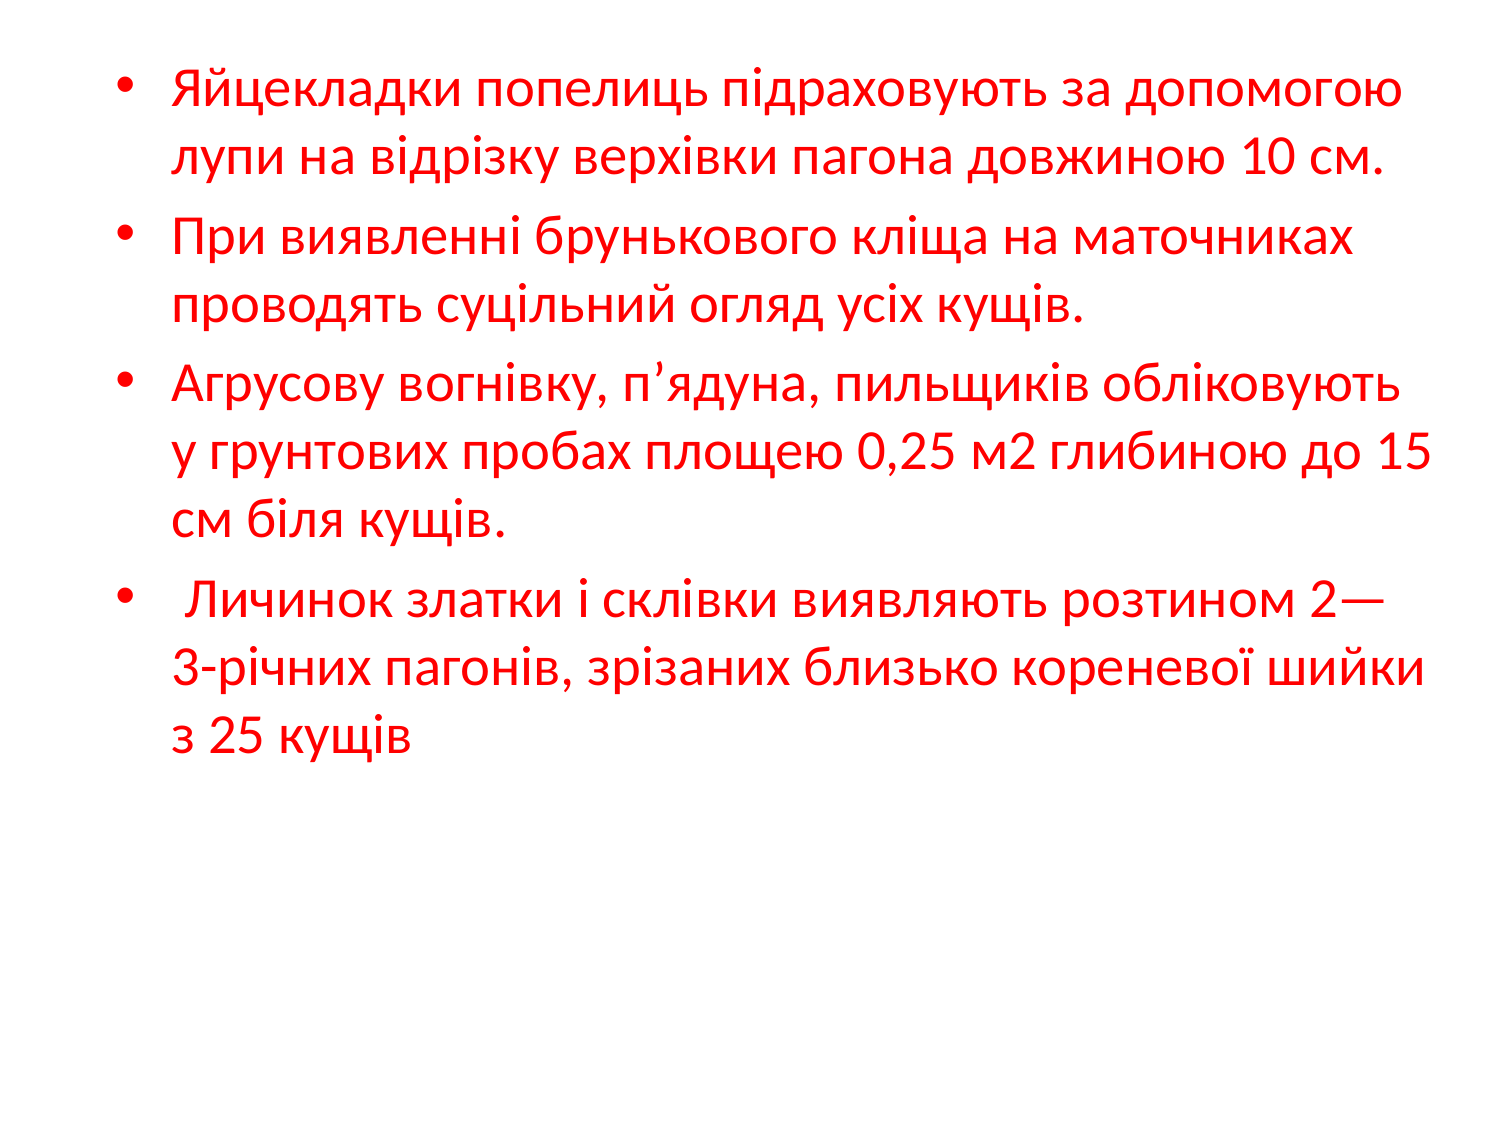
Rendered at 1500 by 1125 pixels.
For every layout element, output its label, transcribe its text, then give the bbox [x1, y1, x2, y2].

list Яйцекладки попелиць підраховують за допомогою лупи на відрізку верхівки пагона довжиною 10 см. При виявленні брунькового кліща на маточниках проводять суцільний огляд усіх кущів. Агрусову вогнівку, п’ядуна, пильщиків обліковують у грунтових пробах площею 0,25 м2 глибиною до 15 см біля кущів. Личинок златки і склівки виявляють розтином 2—3-річних пагонів, зрізаних близько кореневої шийки з 25 кущів [100, 42, 1451, 786]
